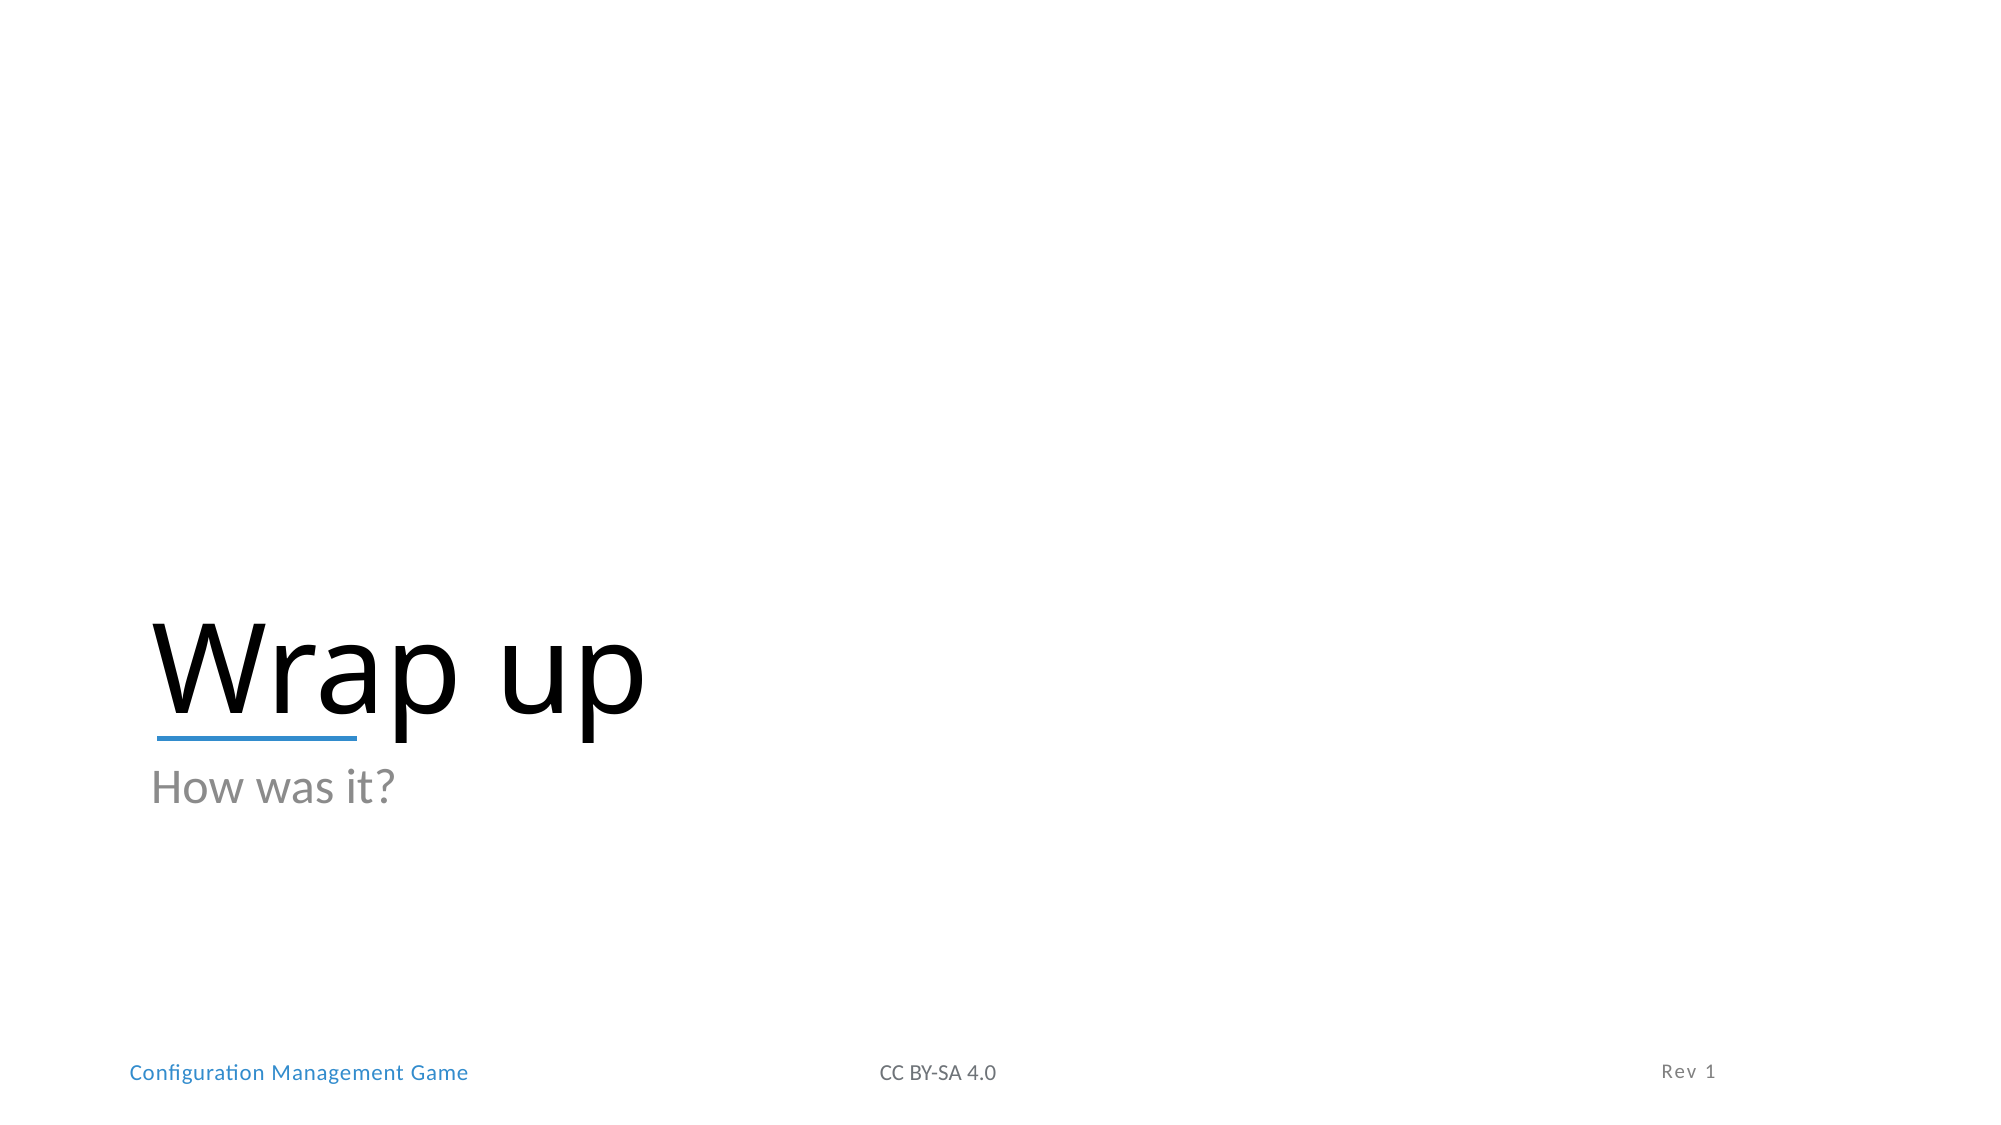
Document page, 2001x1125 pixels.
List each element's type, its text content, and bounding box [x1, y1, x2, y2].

title Wrap up [136, 280, 1862, 749]
list How was it? [136, 752, 1862, 999]
text_box Rev 1 [1272, 1057, 1716, 1084]
